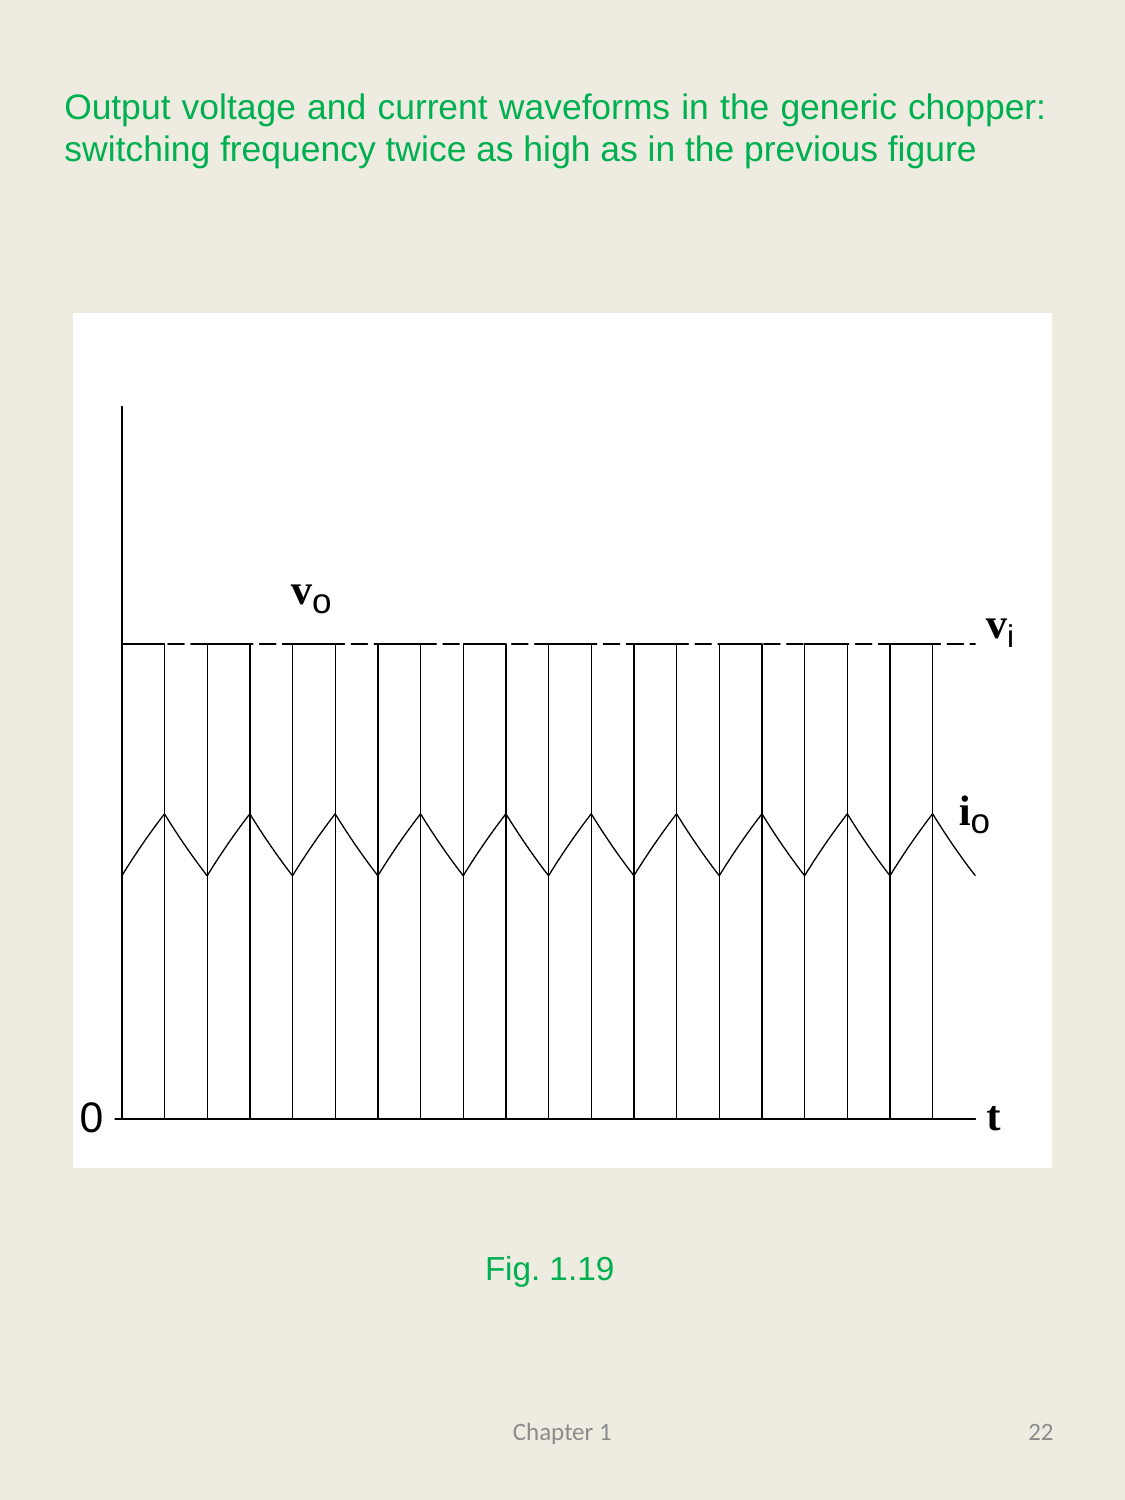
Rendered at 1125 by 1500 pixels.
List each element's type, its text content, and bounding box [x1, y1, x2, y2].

slide_number 22 [806, 1390, 1069, 1471]
title Output voltage and current waveforms in the generic chopper: switching frequency twice as high as in the previous figure [49, 62, 1062, 190]
footer Chapter 1 [384, 1390, 741, 1471]
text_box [73, 312, 1052, 1169]
text_box Fig. 1.19 [470, 1240, 630, 1295]
